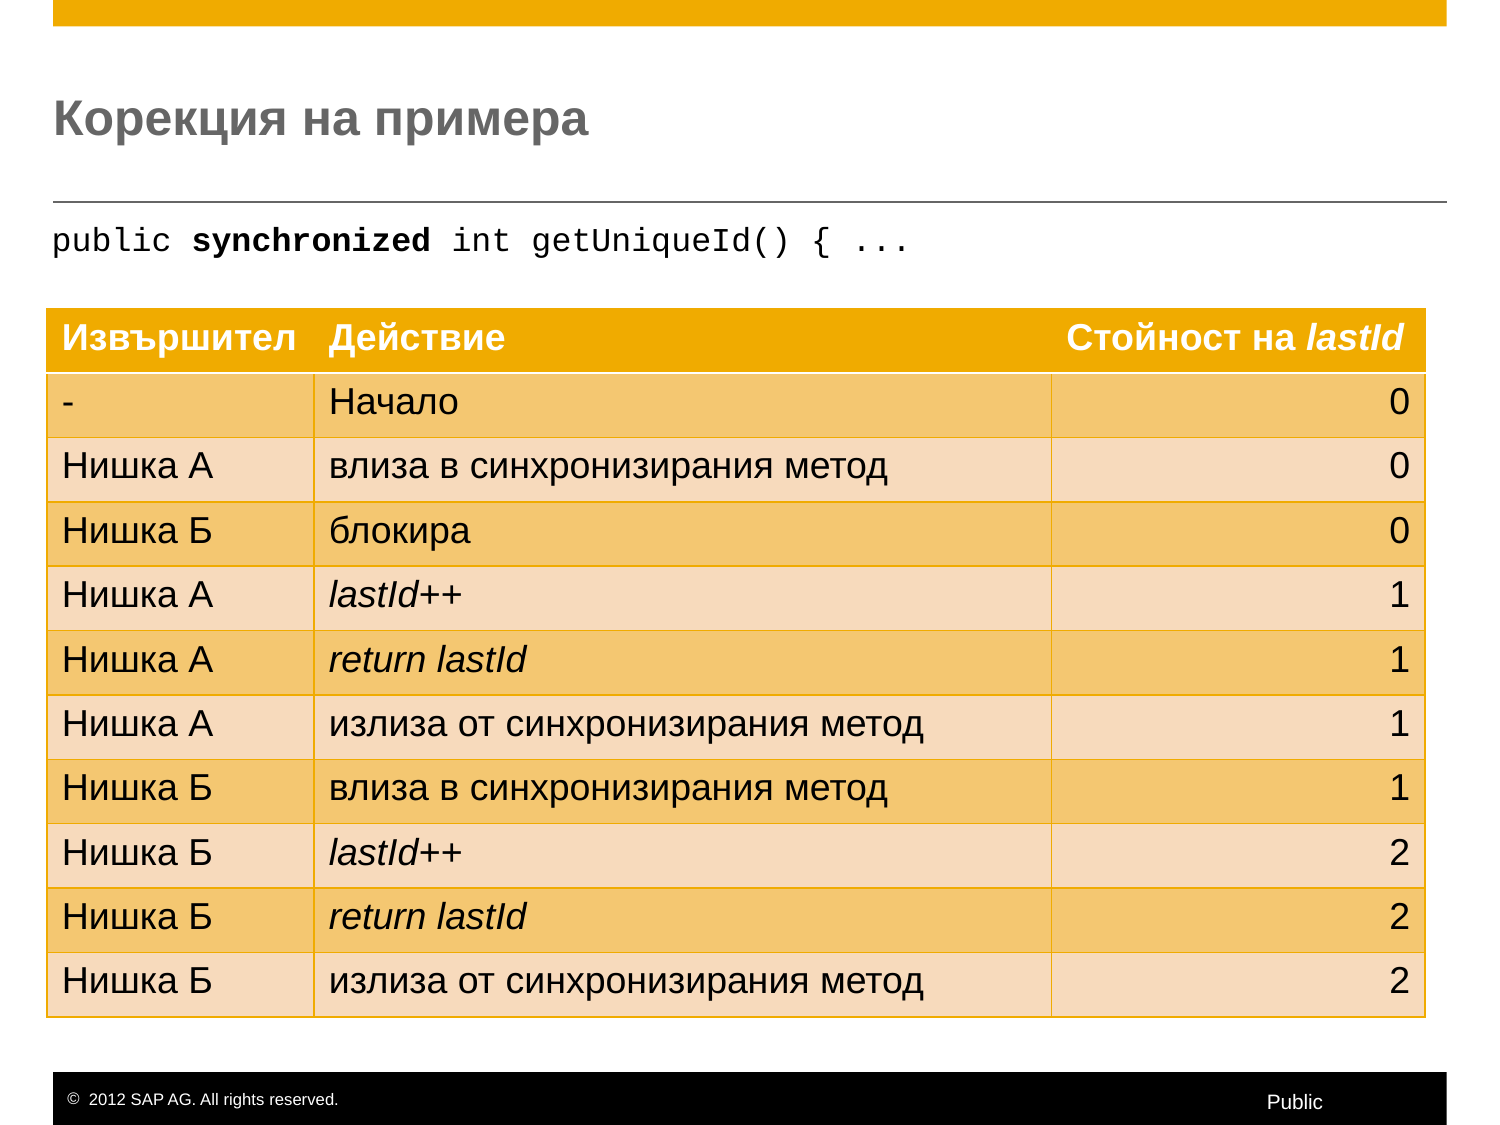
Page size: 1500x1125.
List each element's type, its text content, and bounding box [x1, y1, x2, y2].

table_cell влиза в синхронизирания метод [315, 438, 1051, 501]
table_cell lastId++ [315, 567, 1051, 630]
table_cell 1 [1052, 696, 1424, 759]
table_cell 2 [1052, 953, 1424, 1016]
table_cell Начало [315, 374, 1051, 437]
table_cell Нишка А [48, 631, 313, 694]
table_cell lastId++ [315, 824, 1051, 887]
table_cell 2 [1052, 824, 1424, 887]
table_cell Нишка А [48, 438, 313, 501]
table_cell Нишка Б [48, 953, 313, 1016]
table_cell Нишка Б [48, 760, 313, 823]
title Корекция на примера [53, 53, 1447, 178]
table_cell 1 [1052, 567, 1424, 630]
table_cell Нишка Б [48, 824, 313, 887]
table_cell Нишка Б [48, 503, 313, 565]
table_cell 2 [1052, 889, 1424, 952]
table_cell излиза от синхронизирания метод [315, 953, 1051, 1016]
table_cell Нишка Б [48, 889, 313, 952]
table_header Извършител [48, 309, 313, 372]
table_cell блокира [315, 503, 1051, 565]
table_cell return lastId [315, 889, 1051, 952]
list public synchronized int getUniqueId() { ... [51, 217, 1443, 279]
table_cell излиза от синхронизирания метод [315, 696, 1051, 759]
table_cell 0 [1052, 438, 1424, 501]
table_cell Нишка А [48, 696, 313, 759]
table_cell 1 [1052, 760, 1424, 823]
table_cell влиза в синхронизирания метод [315, 760, 1051, 823]
table_cell Нишка А [48, 567, 313, 630]
table_cell return lastId [315, 631, 1051, 694]
table_cell 0 [1052, 374, 1424, 437]
table_header Стойност на lastId [1052, 309, 1424, 372]
table_header Действие [315, 309, 1051, 372]
table_cell 0 [1052, 503, 1424, 565]
table_cell 1 [1052, 631, 1424, 694]
table_cell - [48, 374, 313, 437]
